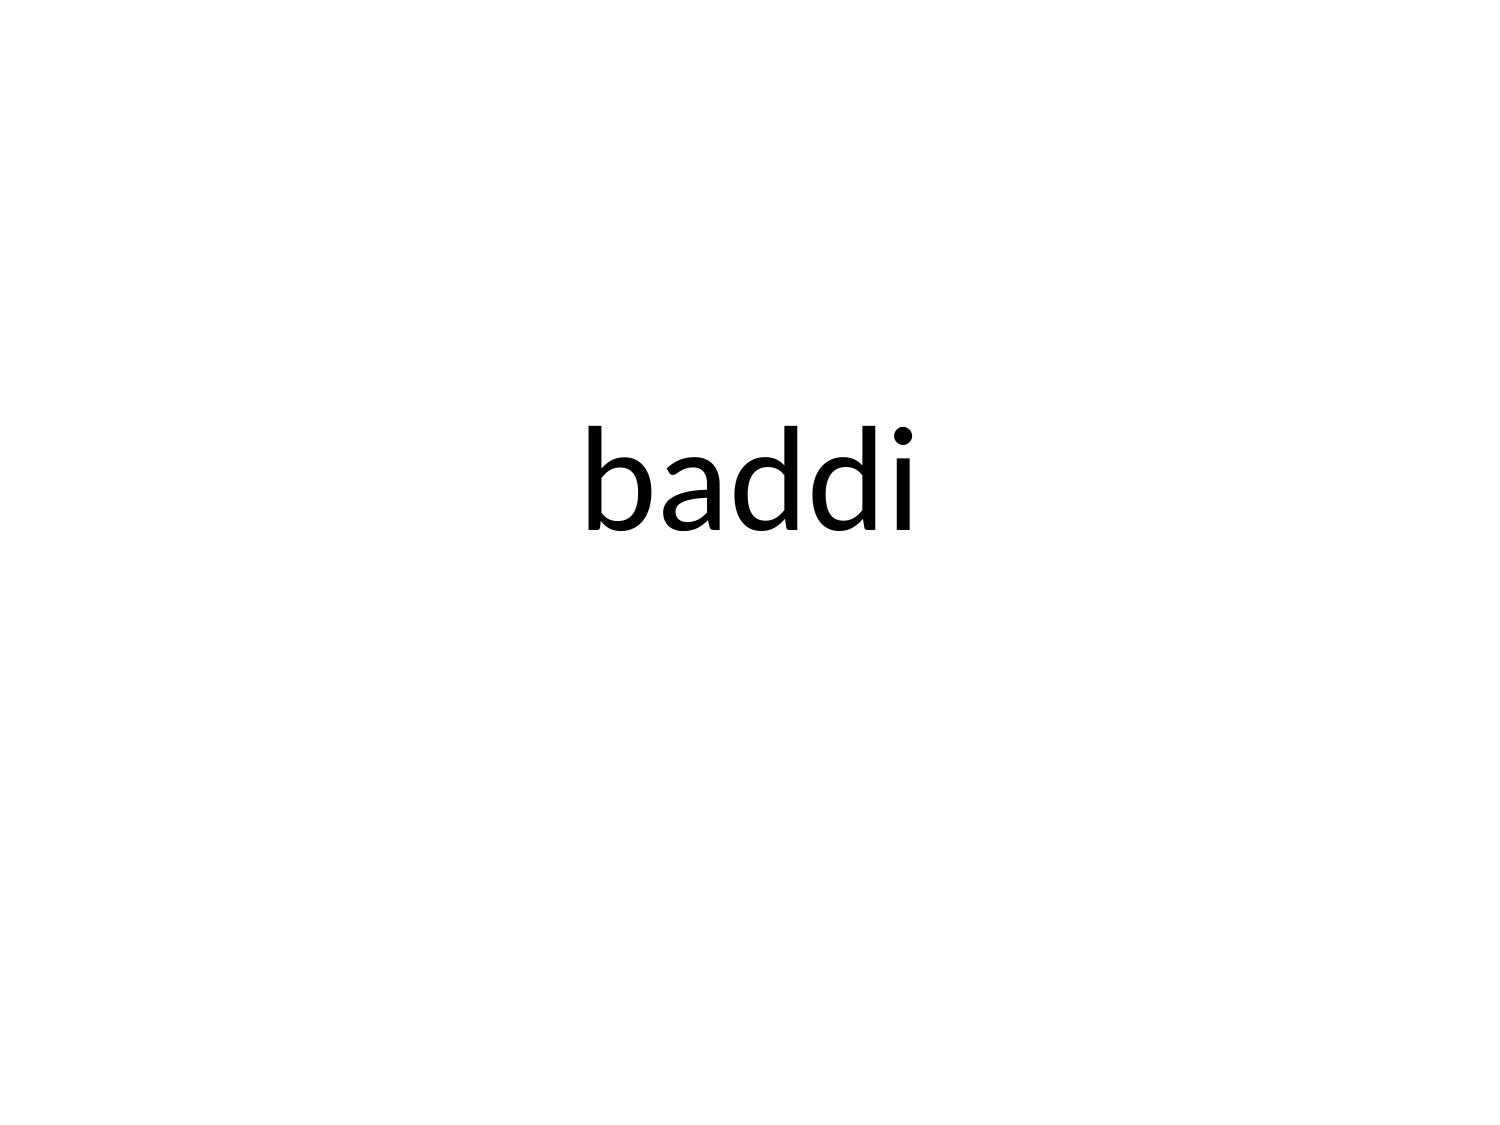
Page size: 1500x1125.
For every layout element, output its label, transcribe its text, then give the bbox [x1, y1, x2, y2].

title baddi [112, 349, 1388, 591]
